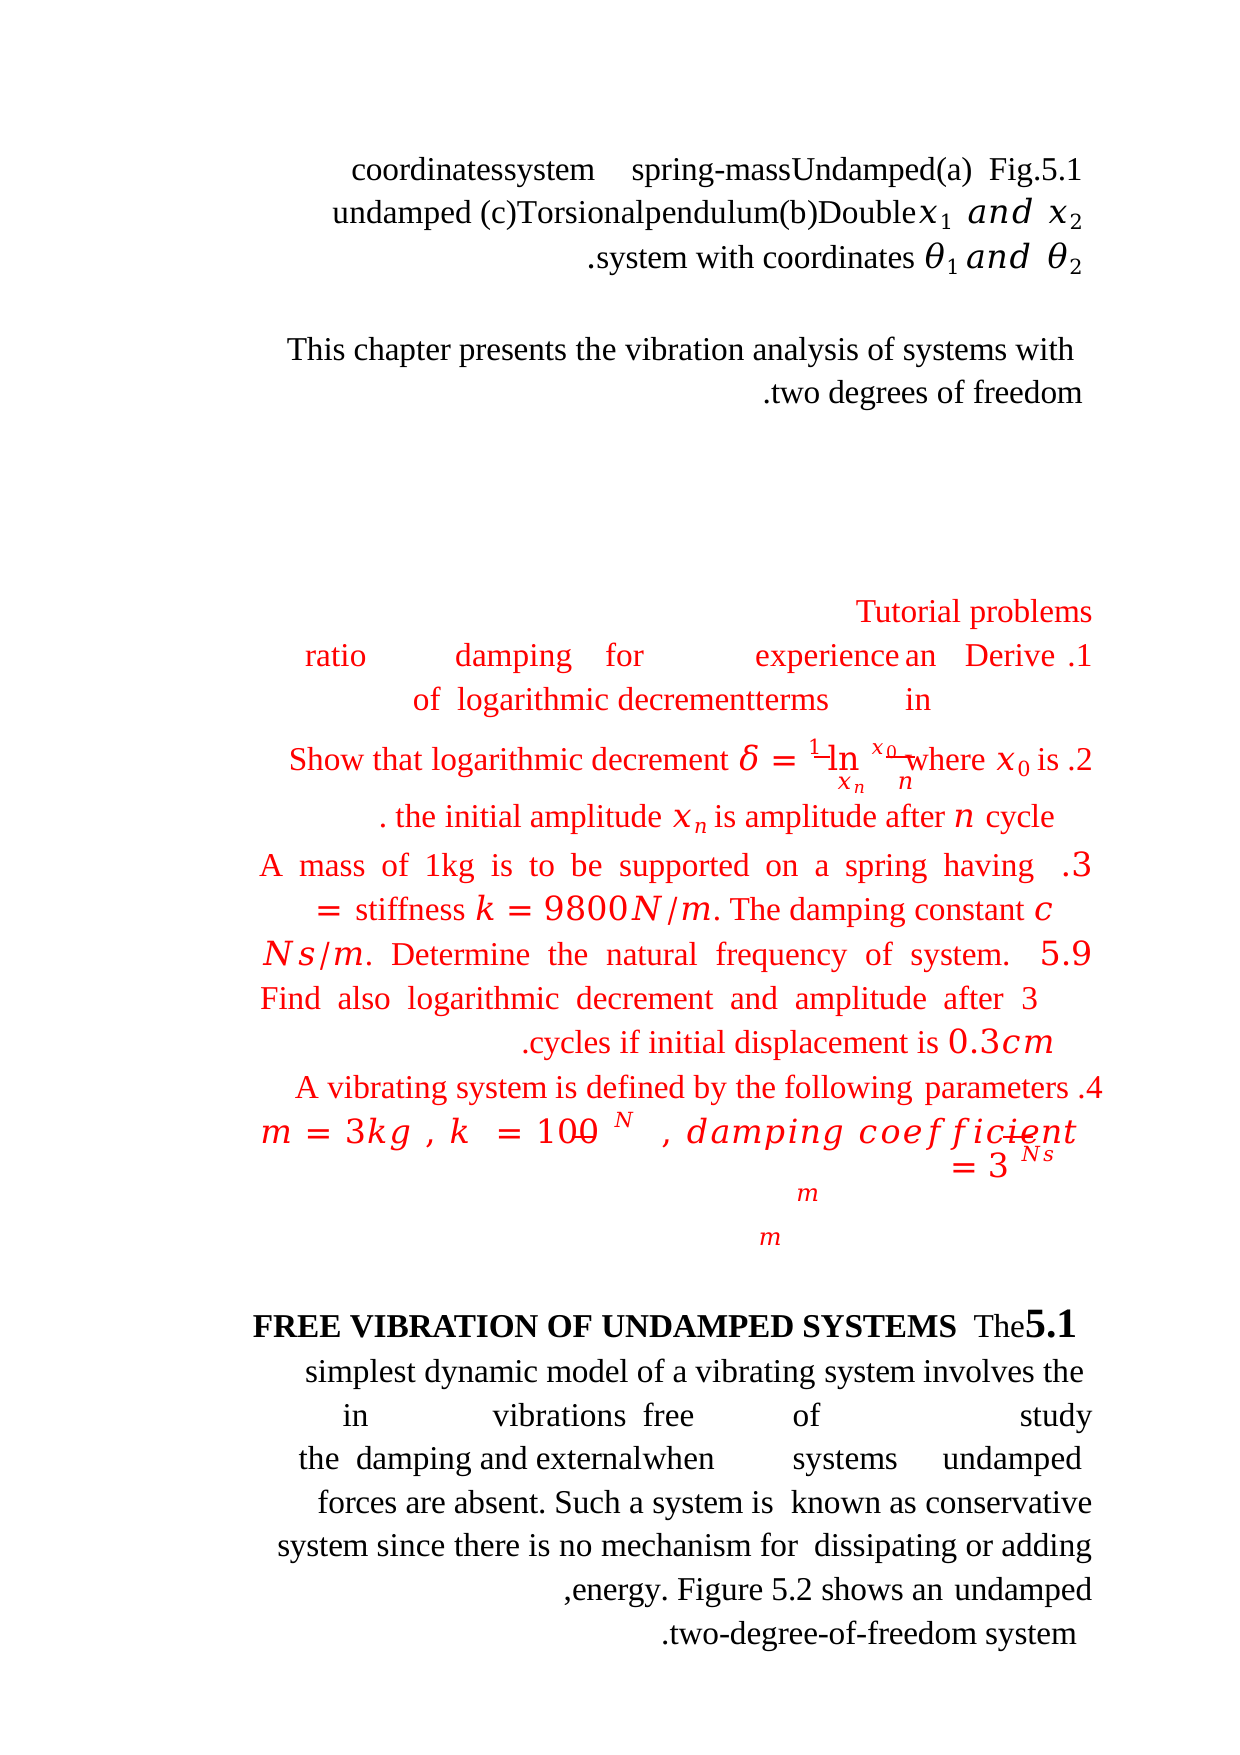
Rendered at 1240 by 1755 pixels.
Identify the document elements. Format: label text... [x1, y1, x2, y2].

text_box Fig.5.1 (a) Undamped spring-mass system coordinates 𝑥1 𝑎𝑛𝑑 𝑥2 (b)Double pendulum (c)Torsional undamped system with coordinates 𝜃1 𝑎𝑛𝑑 𝜃2. This chapter presents the vibration analysis of systems with two degrees of freedom. [238, 141, 1106, 411]
text_box 5.1 FREE VIBRATION OF UNDAMPED SYSTEMS The simplest dynamic model of a vibrating system involves the study of free vibrations in undamped systems when the damping and external forces are absent. Such a system is known as conservative system since there is no mechanism for dissipating or adding energy. Figure 5.2 shows an undamped, two-degree-of-freedom system. [244, 1291, 1095, 1651]
text_box the initial amplitude 𝑥𝑛 is amplitude after 𝑛 cycle . 3. A mass of 1kg is to be supported on a spring having stiffness 𝑘 = 9800𝑁/𝑚. The damping constant 𝑐 = 5.9 𝑁𝑠/𝑚. Determine the natural frequency of system. Find also logarithmic decrement and amplitude after 3 cycles if initial displacement is 0.3𝑐𝑚. 4. A vibrating system is defined by the following parameters 𝑚 = 3𝑘𝑔 , 𝑘 = 100 𝑁 , 𝑑𝑎𝑚𝑝𝑖𝑛𝑔 𝑐𝑜𝑒𝑓𝑓𝑖𝑐𝑖𝑒𝑛𝑡 = 3 𝑁𝑠 𝑚 𝑚 [251, 784, 1103, 1251]
text_box Tutorial problems 1. Derive an experience for damping ratio in terms of logarithmic decrement [259, 583, 1095, 718]
text_box 2. Show that logarithmic decrement 𝛿 = 1 ln 𝑥0 where 𝑥0 is [255, 731, 1100, 781]
